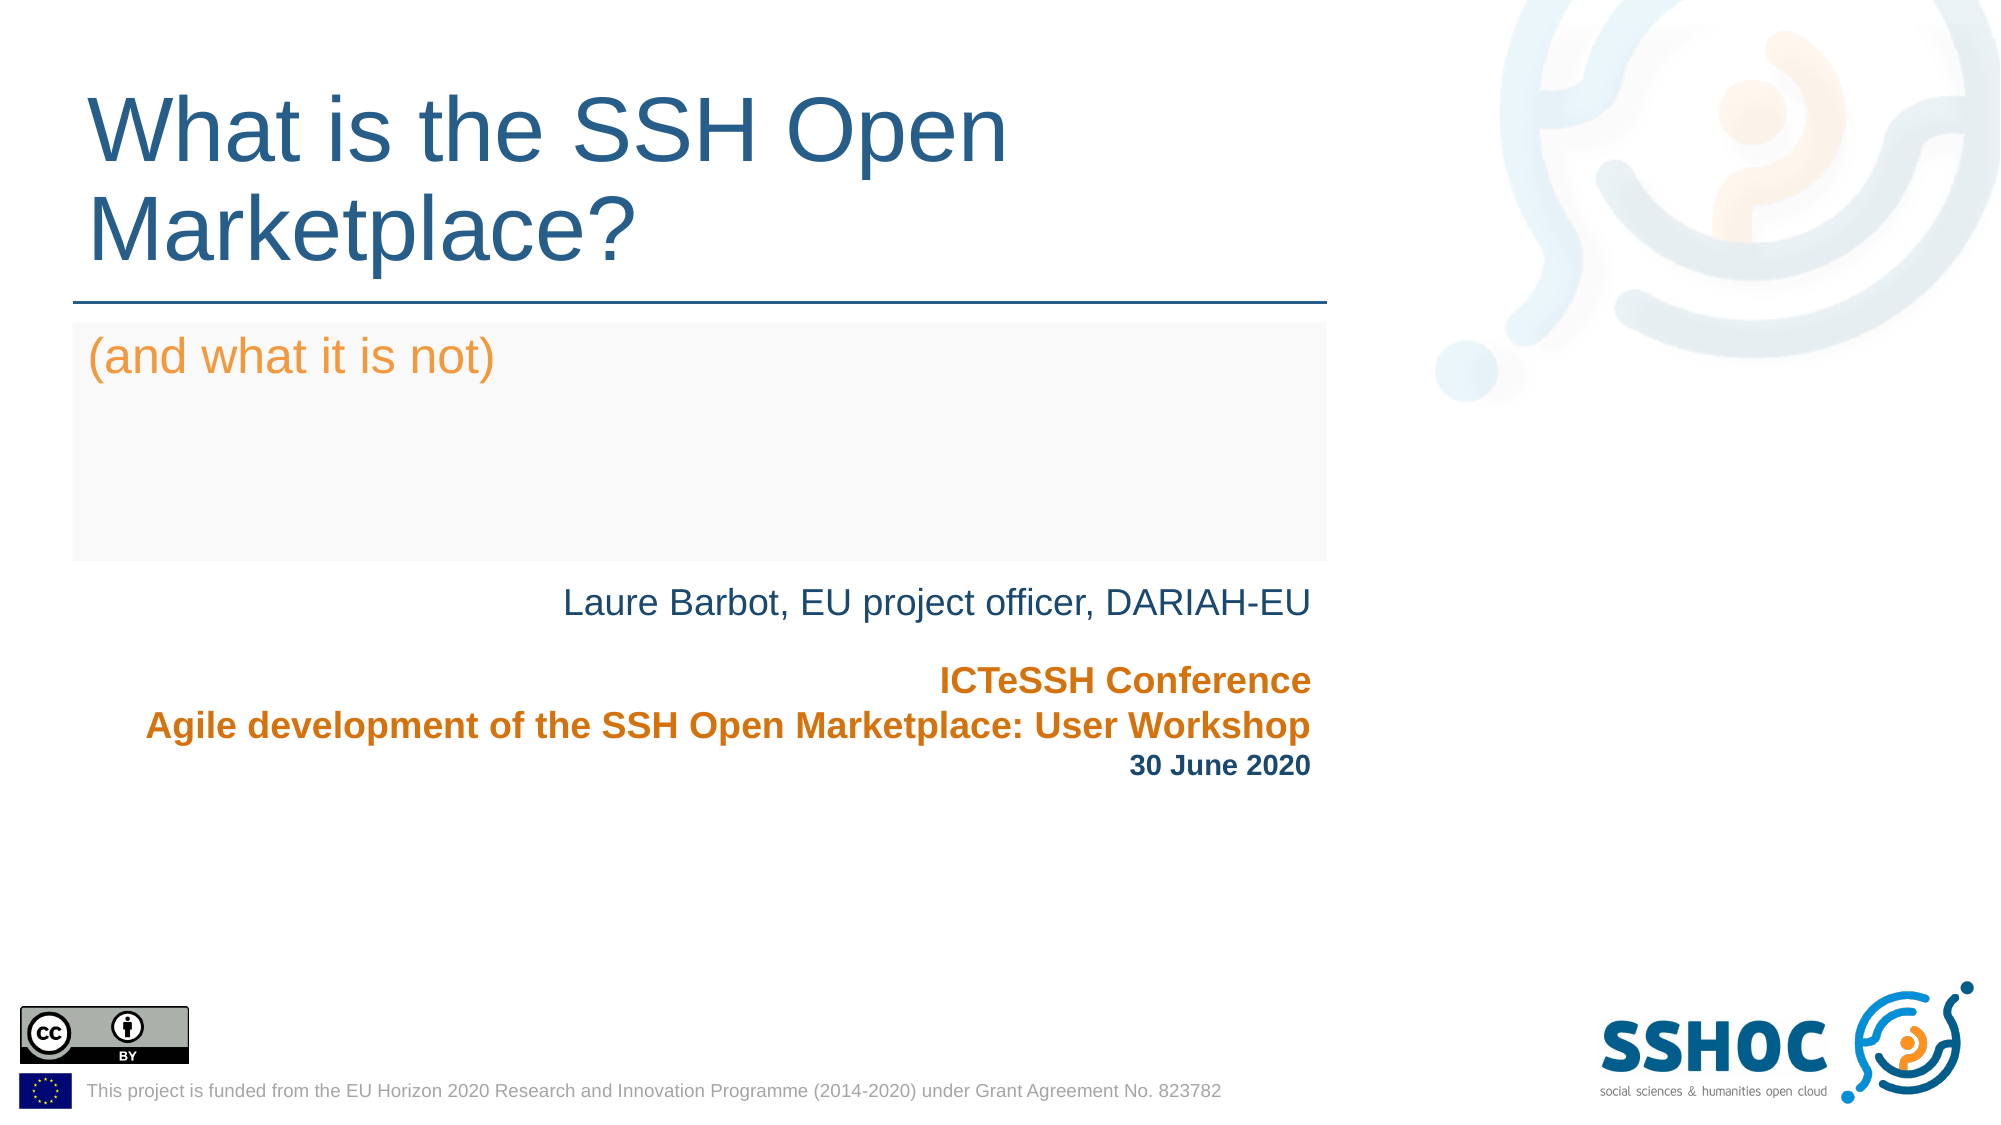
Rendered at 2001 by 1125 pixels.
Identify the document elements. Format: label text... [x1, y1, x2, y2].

picture [19, 1073, 72, 1109]
text_box ICTeSSH Conference Agile development of the SSH Open Marketplace: User Workshop 30 June 2020 [72, 648, 1327, 781]
picture [20, 1005, 189, 1064]
title What is the SSH Open Marketplace? [72, 75, 1327, 303]
picture [1597, 965, 2001, 1118]
text_box Laure Barbot, EU project officer, DARIAH-EU [530, 569, 1327, 631]
subtitle (and what it is not) [72, 322, 1327, 561]
